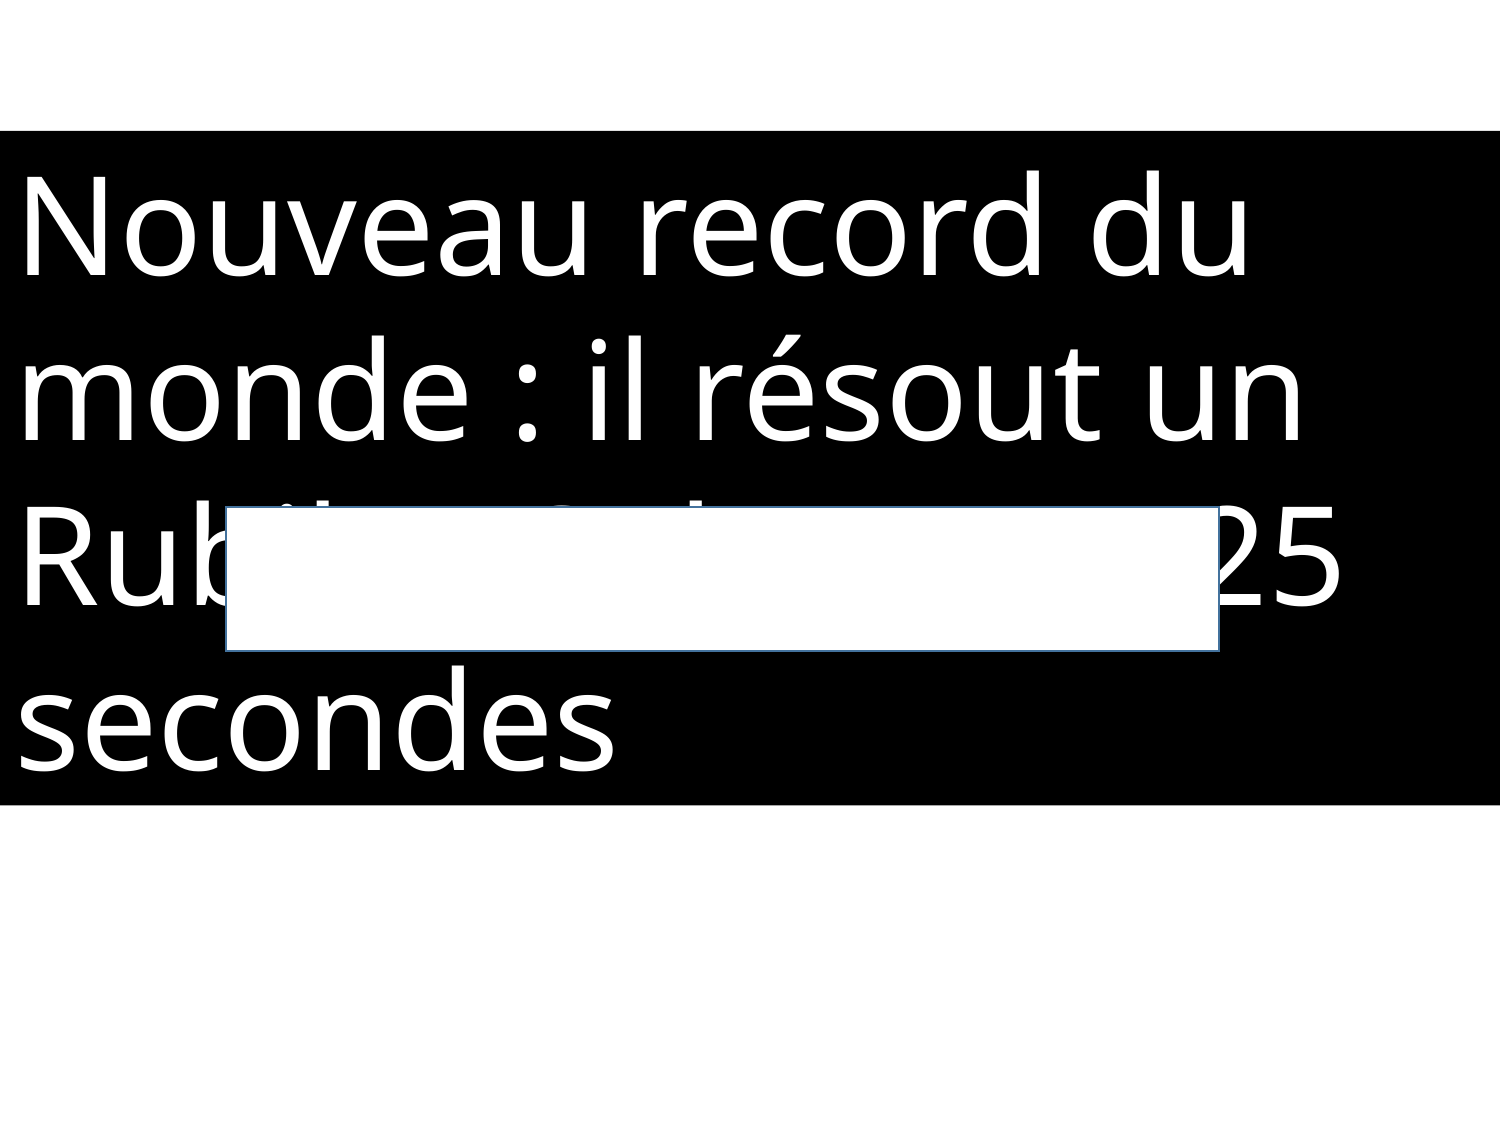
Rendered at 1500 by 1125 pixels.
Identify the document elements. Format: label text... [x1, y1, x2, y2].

text_box [225, 506, 1220, 652]
text_box Nouveau record du monde : il résout un Rubik's Cube en 5,25 secondes [0, 130, 1500, 806]
